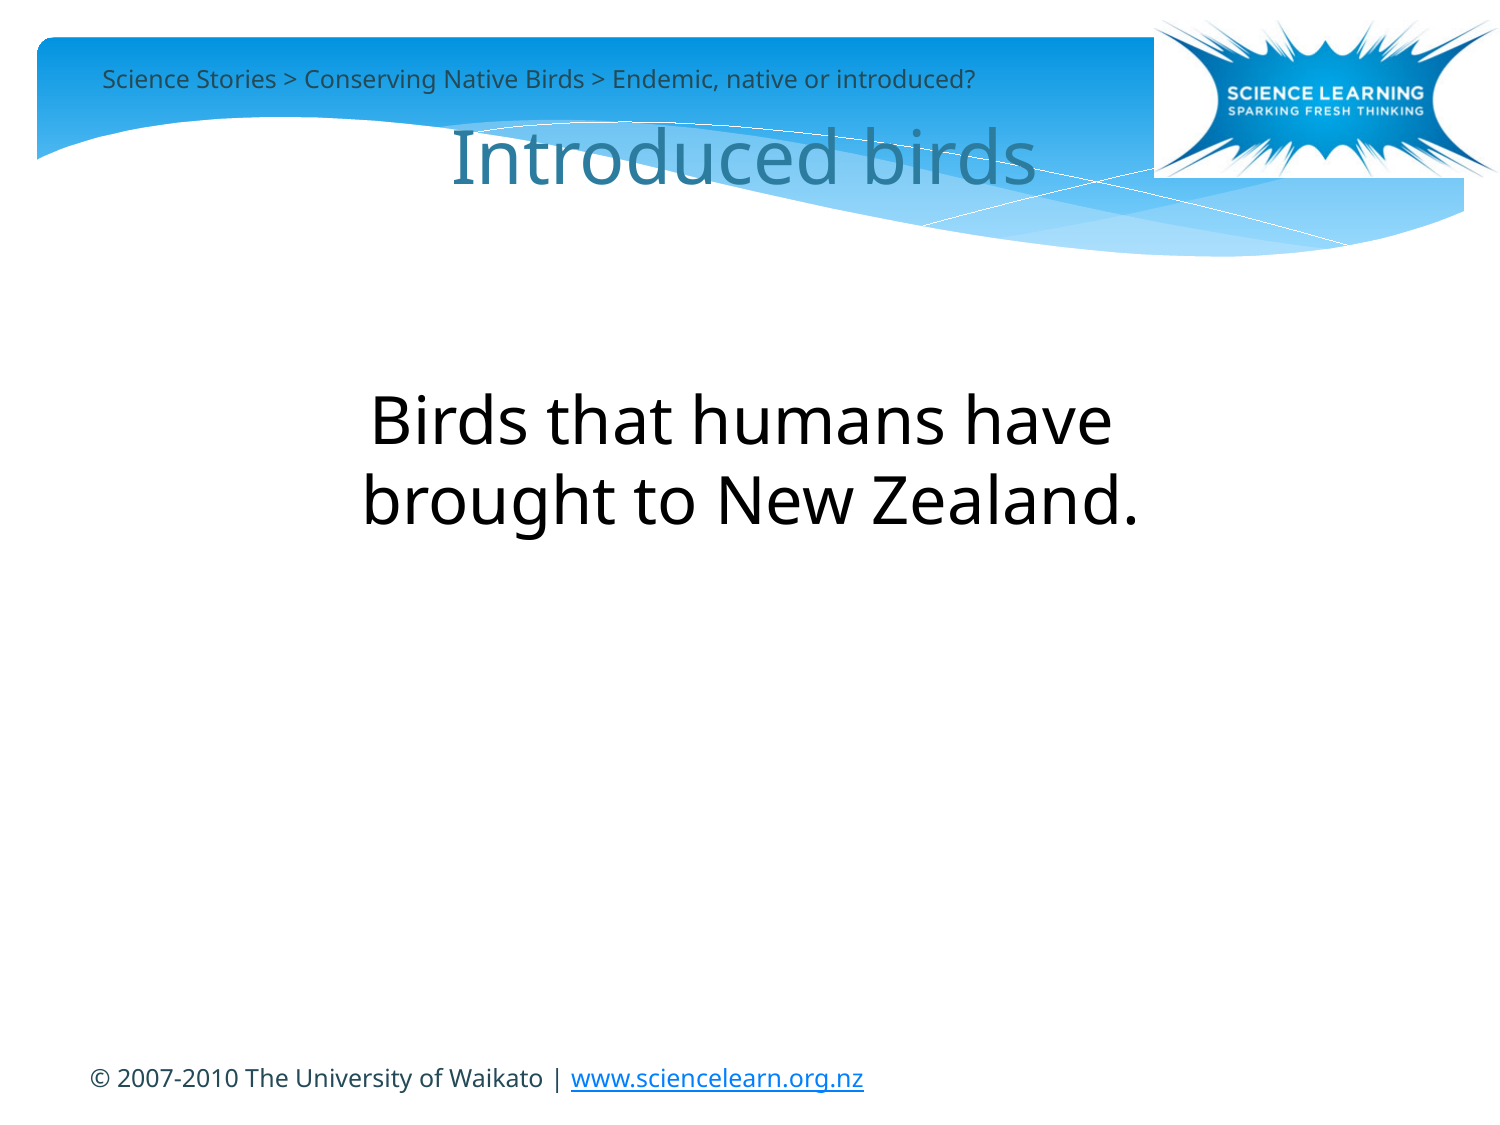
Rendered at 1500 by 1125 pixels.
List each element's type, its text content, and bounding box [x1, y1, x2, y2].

text_box Birds that humans have brought to New Zealand. [170, 370, 1332, 546]
text_box © 2007-2010 The University of Waikato | www.sciencelearn.org.nz [74, 1049, 1057, 1110]
text_box Introduced birds [315, 188, 1175, 208]
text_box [87, 19, 1500, 178]
